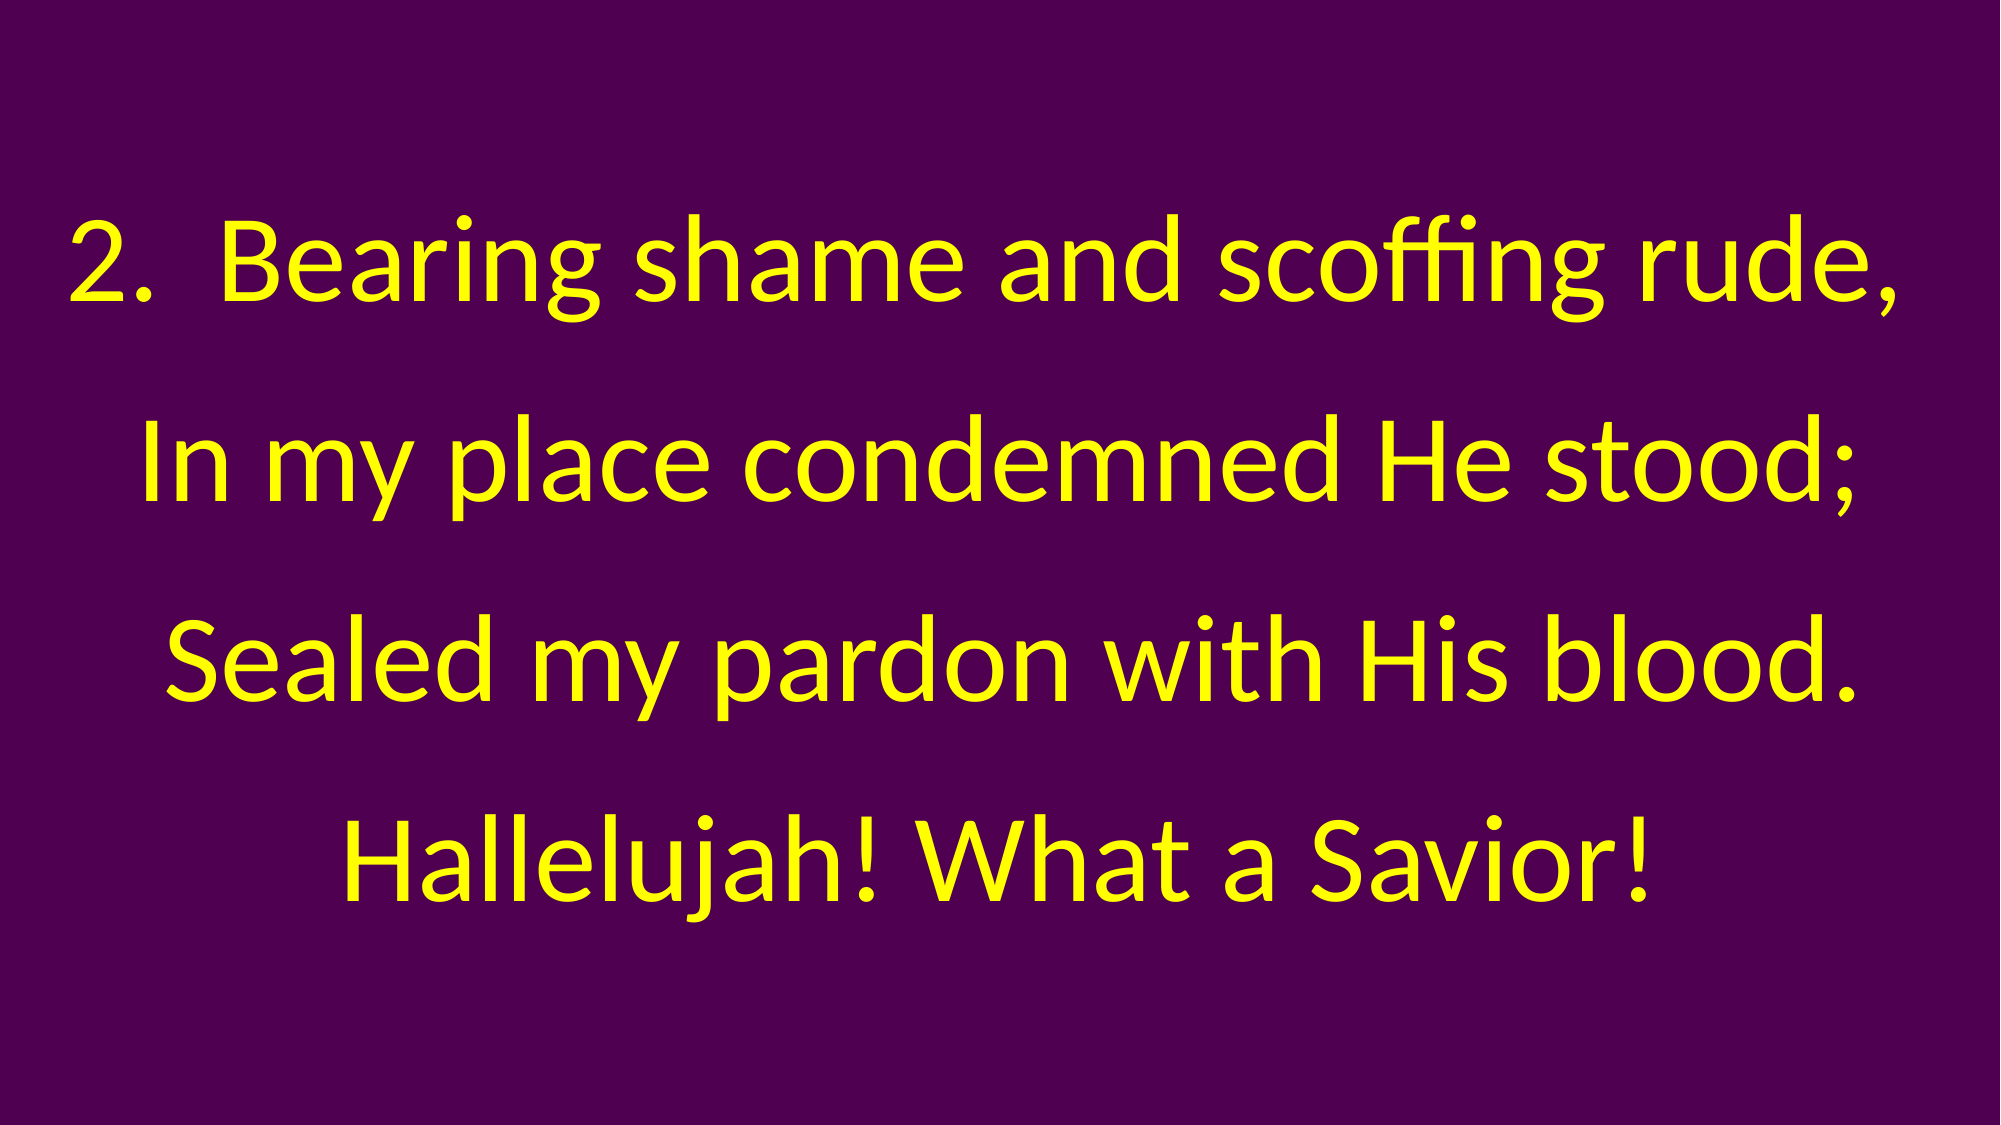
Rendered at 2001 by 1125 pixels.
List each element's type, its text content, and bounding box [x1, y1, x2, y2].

text_box 2. Bearing shame and scoffing rude, In my place condemned He stood; Sealed my pardon with His blood. Hallelujah! What a Savior! [0, 169, 2000, 935]
